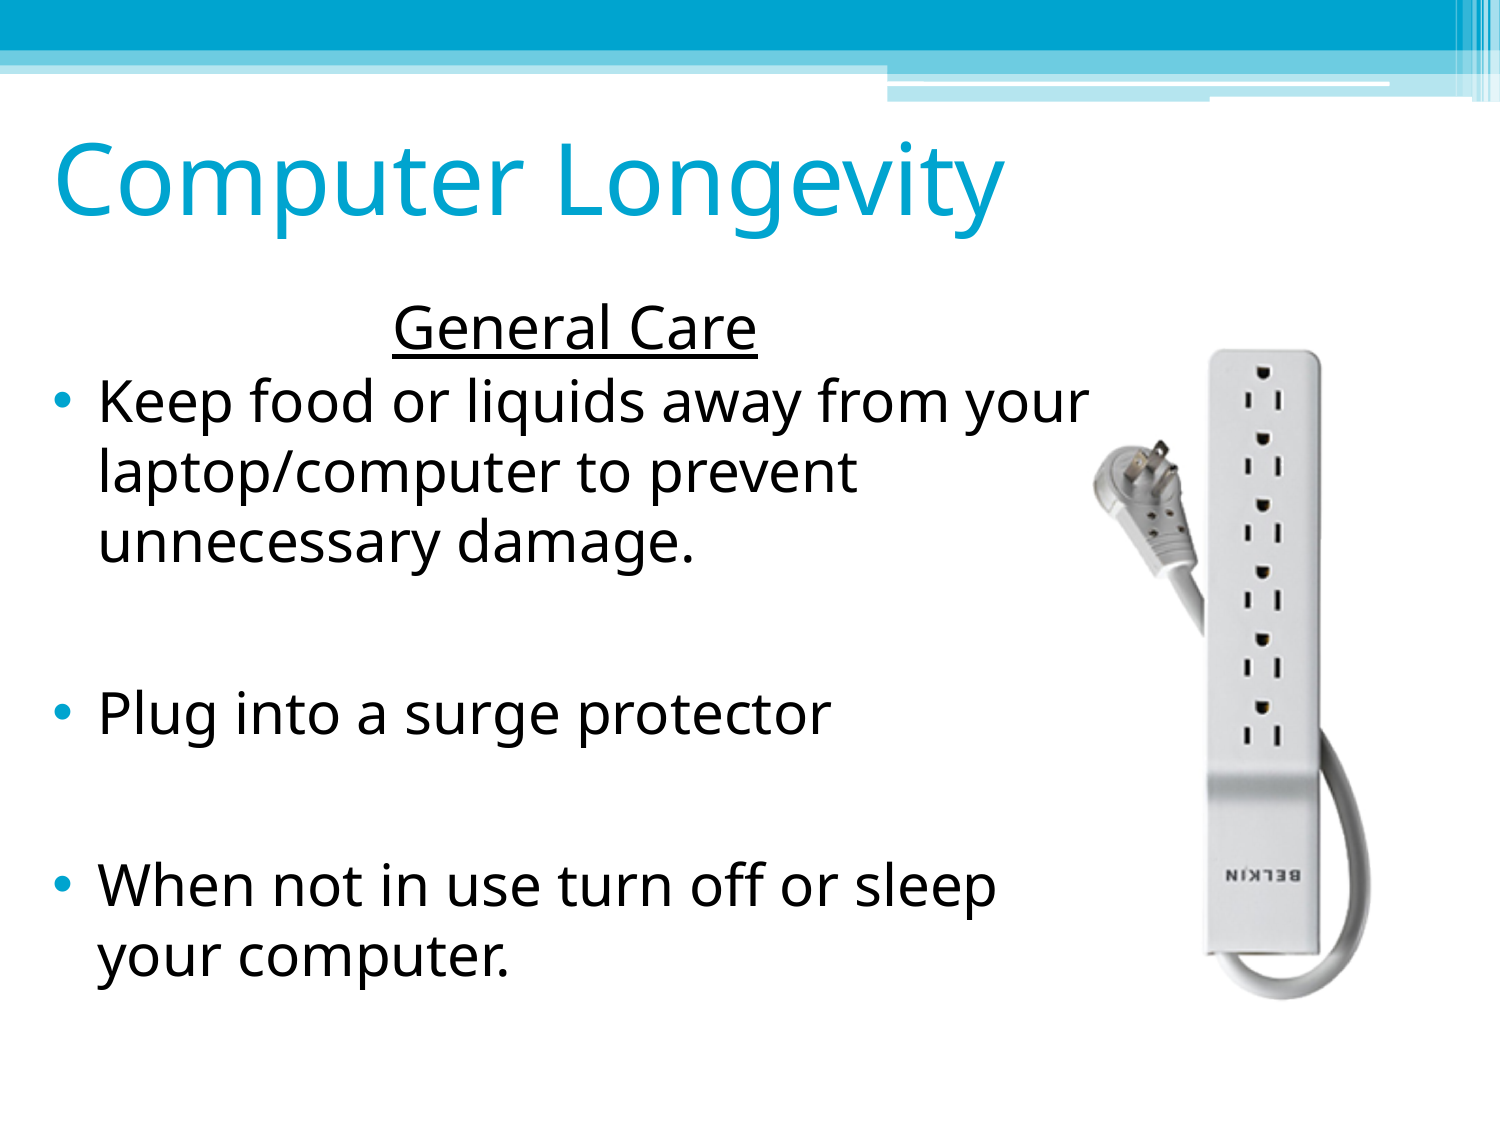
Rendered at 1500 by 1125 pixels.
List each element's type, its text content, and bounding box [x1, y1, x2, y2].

list General Care Keep food or liquids away from your laptop/computer to prevent unnecessary damage. Plug into a surge protector When not in use turn off or sleep your computer. [37, 281, 1113, 1125]
picture [1049, 312, 1401, 1014]
title Computer Longevity [37, 87, 1500, 263]
